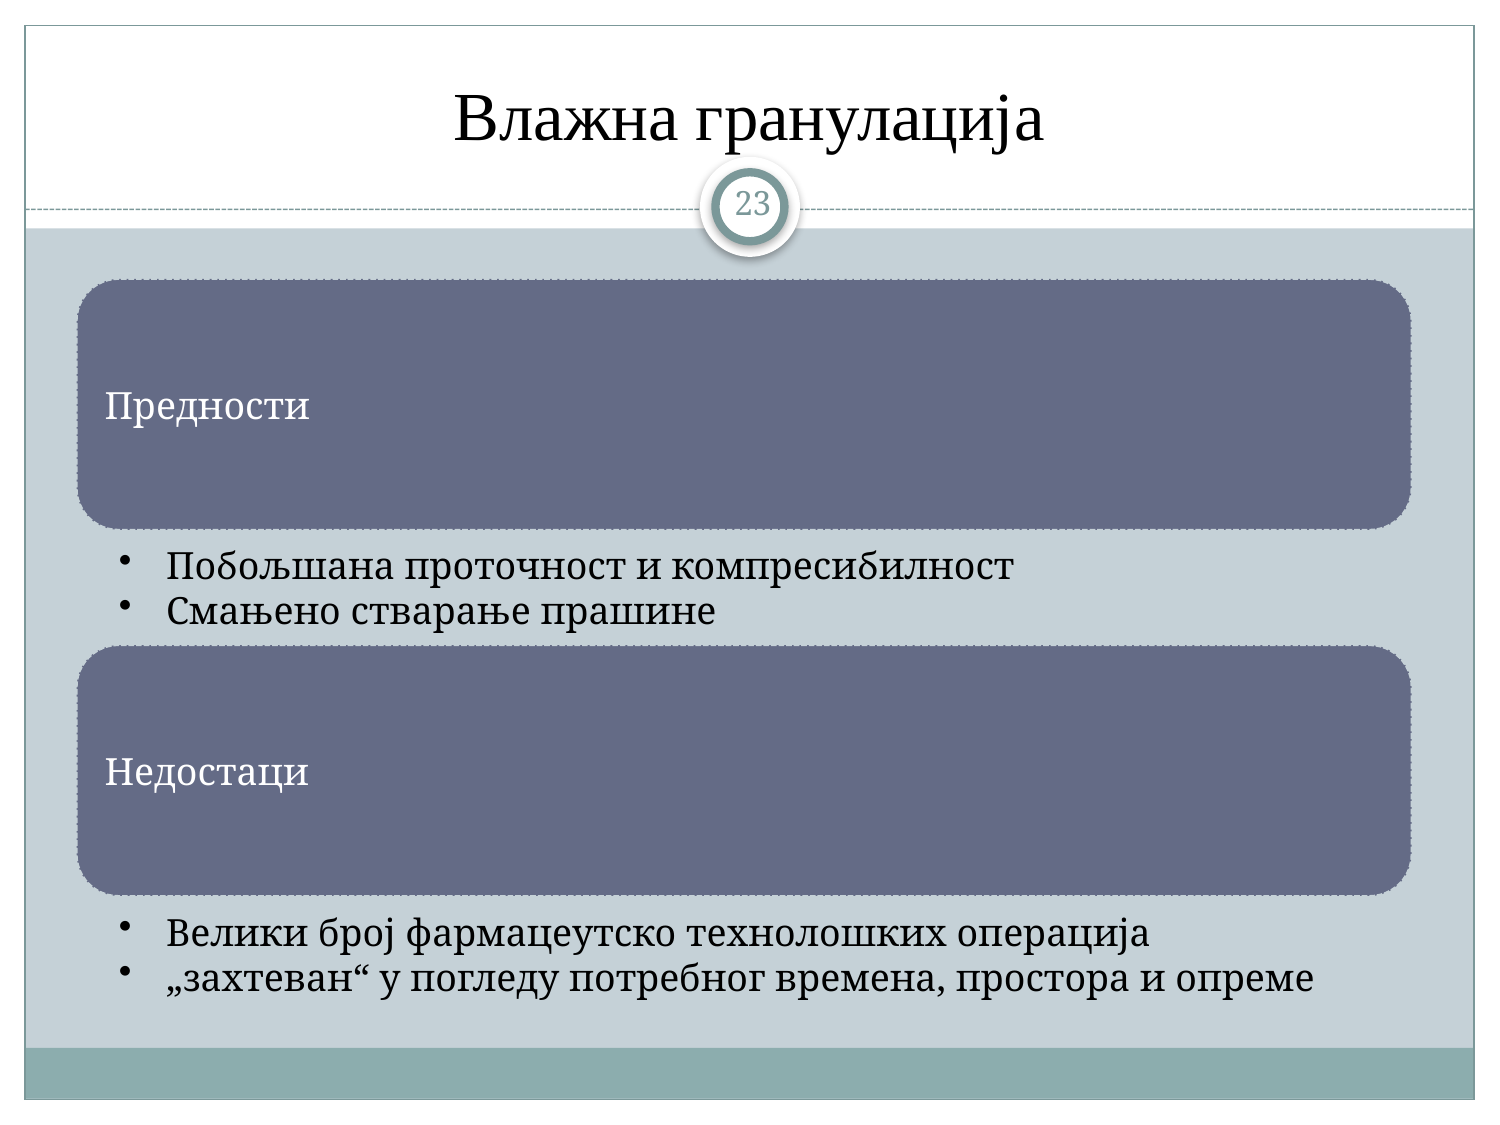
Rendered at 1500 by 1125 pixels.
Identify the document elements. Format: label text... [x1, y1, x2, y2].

slide_number 23 [715, 168, 791, 241]
title Влажна гранулација [49, 37, 1450, 162]
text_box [76, 278, 1412, 1012]
